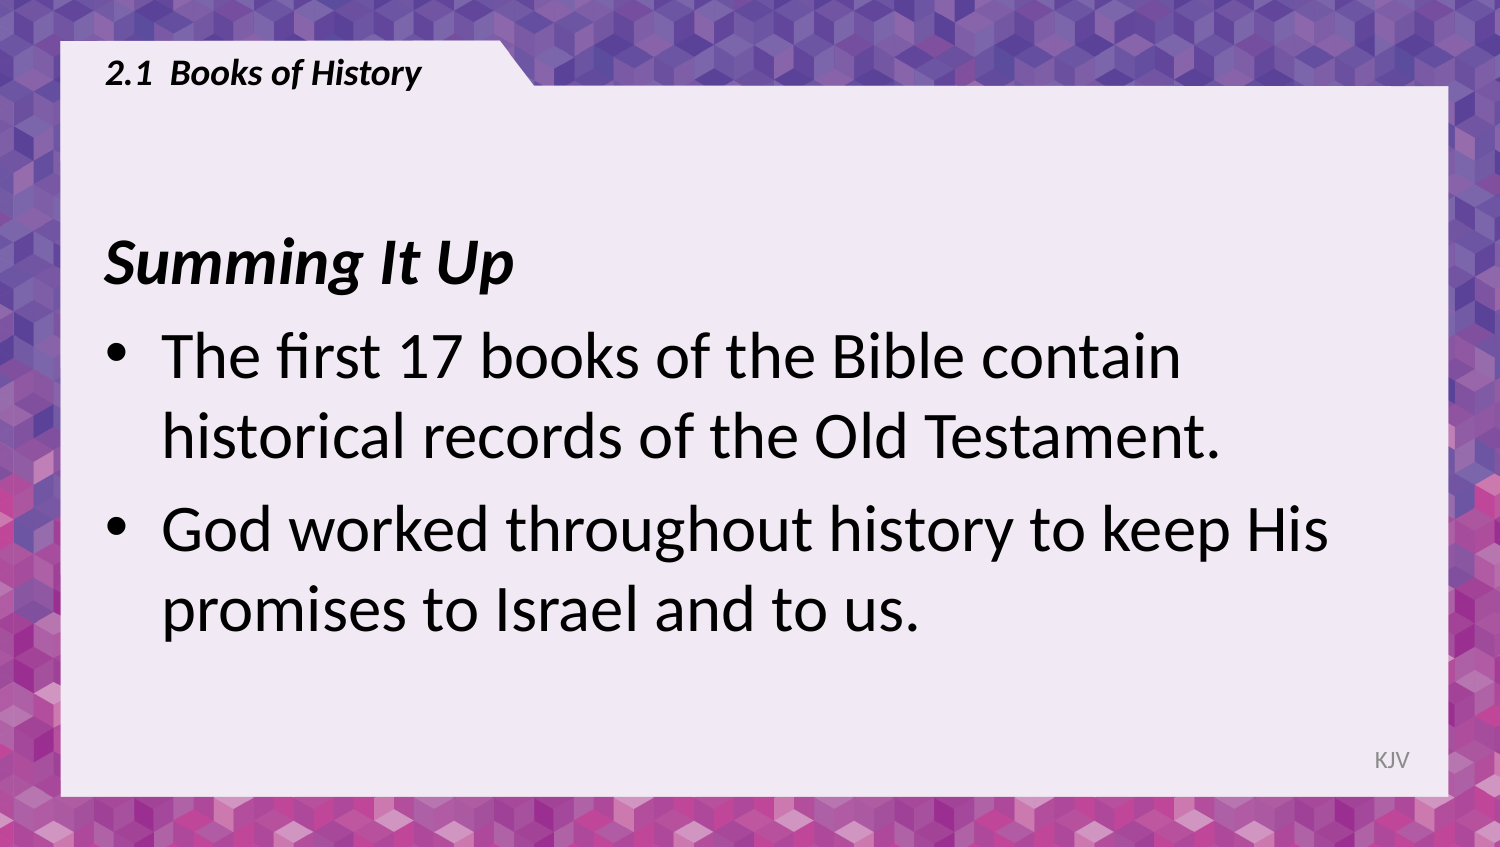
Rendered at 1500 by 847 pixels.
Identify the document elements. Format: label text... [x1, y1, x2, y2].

footer KJV [950, 736, 1425, 782]
list Summing It Up The first 17 books of the Bible contain historical records of the Old Testament. God worked throughout history to keep His promises to Israel and to us. [89, 141, 1403, 722]
title 2.1 Books of History [89, 33, 1420, 108]
picture [0, 0, 1500, 847]
